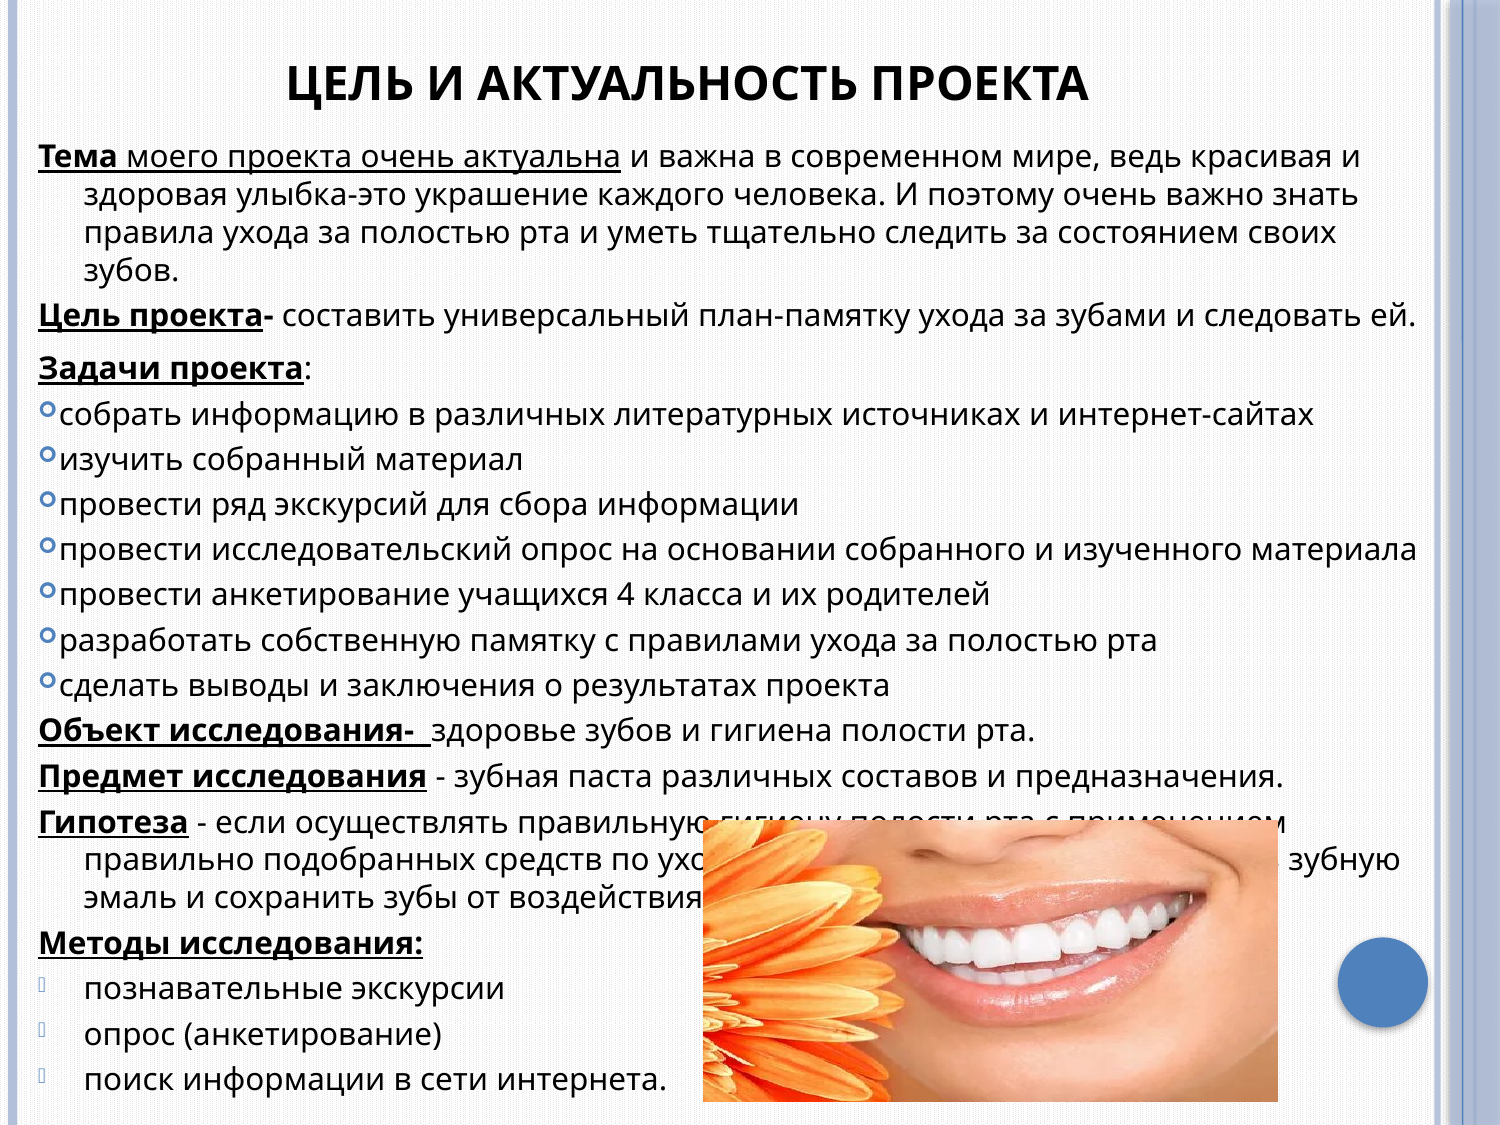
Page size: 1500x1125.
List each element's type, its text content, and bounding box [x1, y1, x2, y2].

title Цель и актуальность проекта [75, 45, 1300, 118]
list Тема моего проекта очень актуальна и важна в современном мире, ведь красивая и здоровая улыбка-это украшение каждого человека. И поэтому очень важно знать правила ухода за полостью рта и уметь тщательно следить за состоянием своих зубов. Цель проекта- составить универсальный план-памятку ухода за зубами и следовать ей. Задачи проекта: собрать информацию в различных литературных источниках и интернет-сайтах изучить собранный материал провести ряд экскурсий для сбора информации провести исследовательский опрос на основании собранного и изученного материала провести анкетирование учащихся 4 класса и их родителей разработать собственную памятку с правилами ухода за полостью рта сделать выводы и заключения о результатах проекта Объект исследования- здоровье зубов и гигиена полости рта. Предмет исследования - зубная паста различных составов и предназначения. Гипотеза - если осуществлять правильную гигиену полости рта с применением правильно подобранных средств по уходу за зубами, то возможно защитить зубную эмаль и сохранить зубы от воздействия неблагоприятных факторов. Методы исследования: познавательные экскурсии опрос (анкетирование) поиск информации в сети интернета. [23, 128, 1442, 1125]
picture [702, 819, 1278, 1103]
